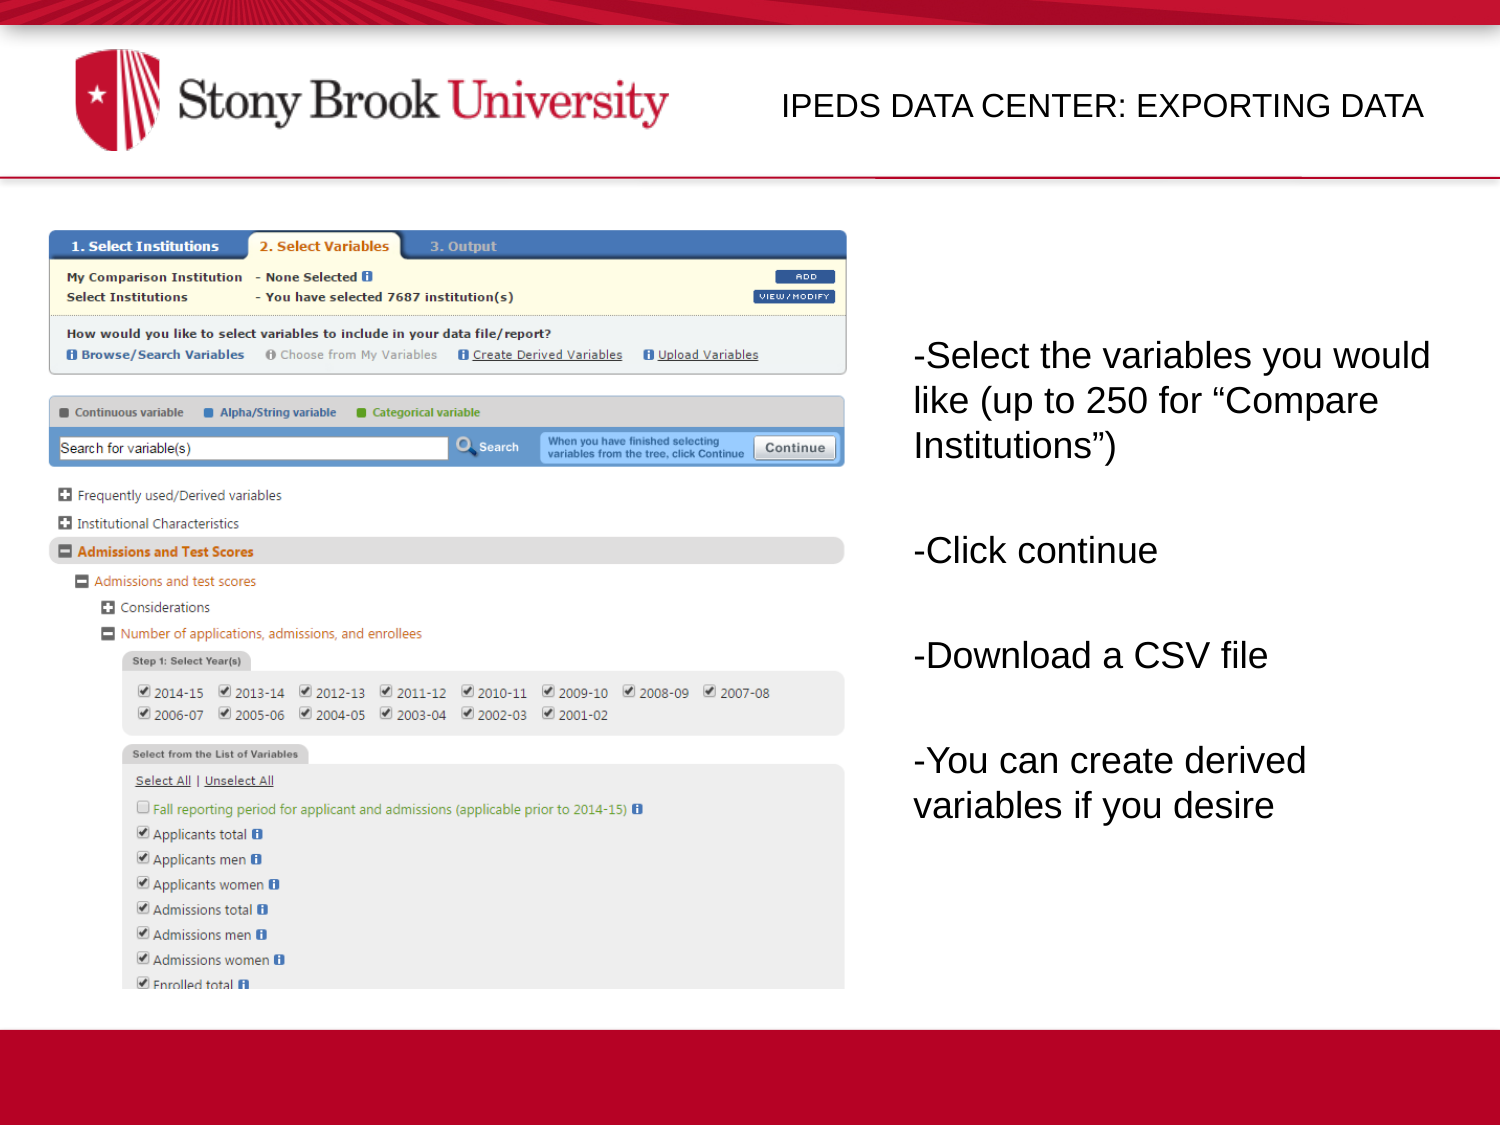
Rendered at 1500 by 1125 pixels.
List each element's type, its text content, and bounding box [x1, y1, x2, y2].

text_box -Select the variables you would like (up to 250 for “Compare Institutions”) -Click continue -Download a CSV file -You can create derived variables if you desire [878, 226, 1456, 985]
list IPEDS Data Center: Exporting Data [757, 76, 1425, 139]
picture [0, 0, 1500, 25]
picture [29, 225, 877, 989]
